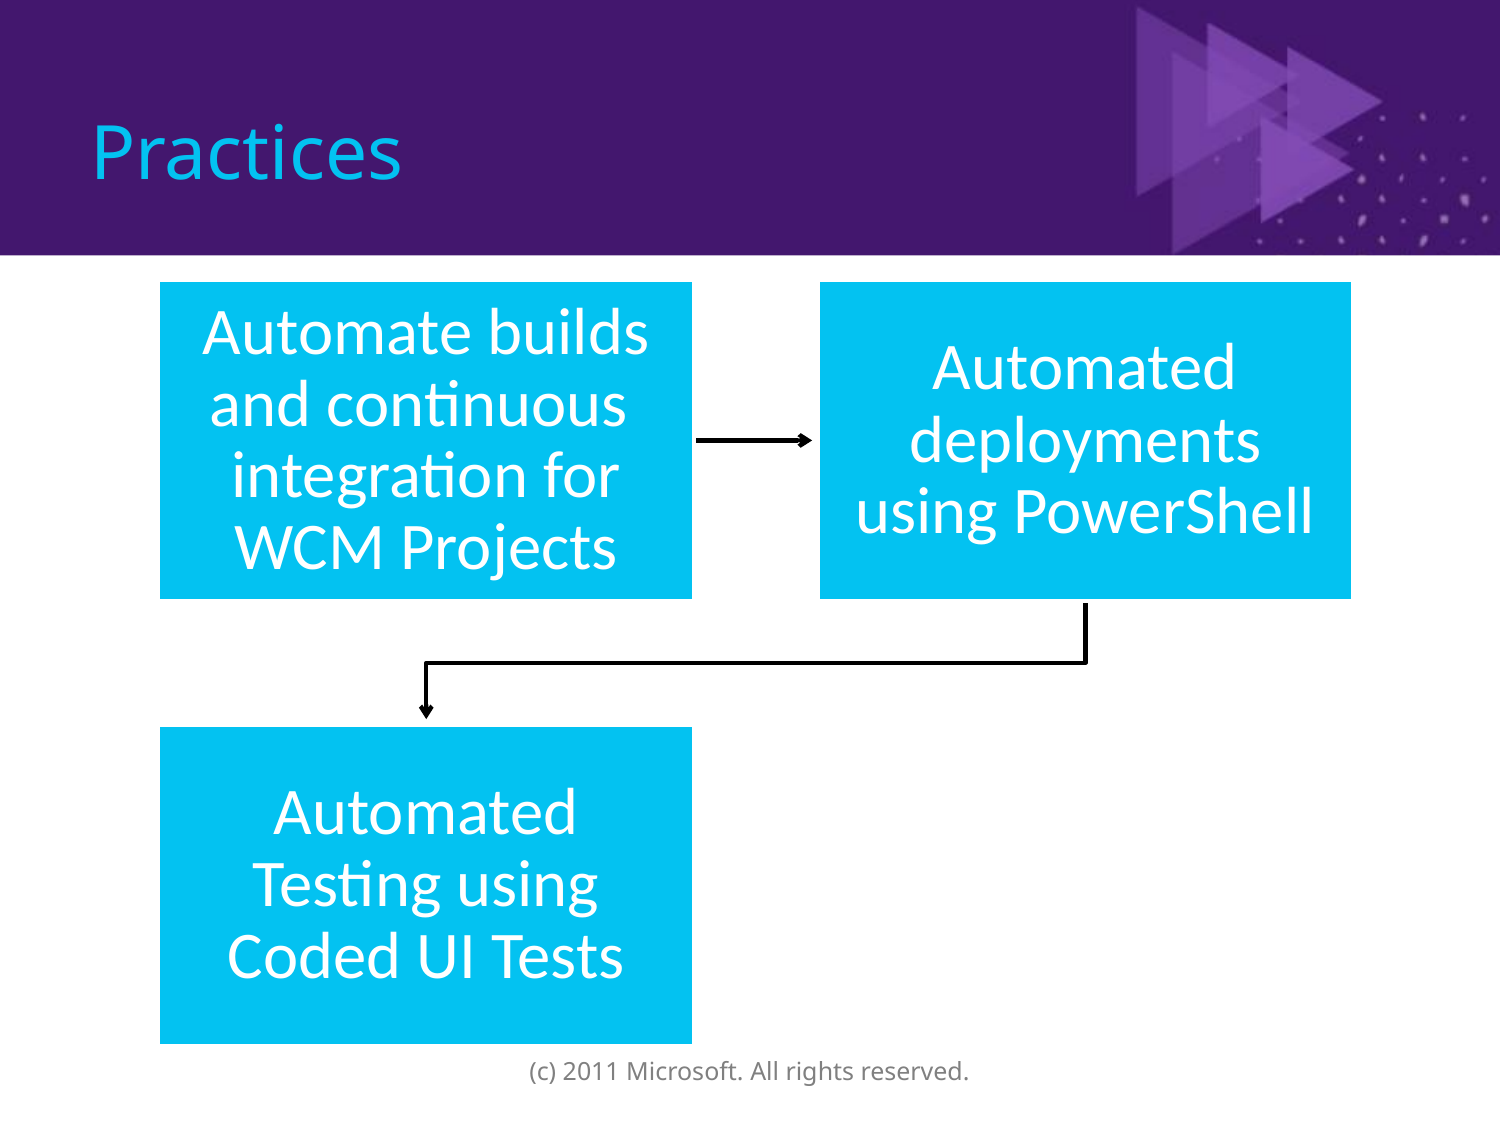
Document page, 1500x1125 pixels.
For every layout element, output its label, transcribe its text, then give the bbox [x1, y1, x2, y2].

text_box Automate builds and continuous integration for WCM Projects [156, 278, 696, 603]
text_box Automated deployments using PowerShell [815, 278, 1356, 603]
text_box [696, 433, 813, 448]
text_box Automated Testing using Coded UI Tests [156, 722, 696, 1048]
text_box [419, 603, 1086, 720]
footer (c) 2011 Microsoft. All rights reserved. [512, 1042, 988, 1103]
picture [0, 0, 1500, 255]
title Practices [75, 56, 1425, 244]
